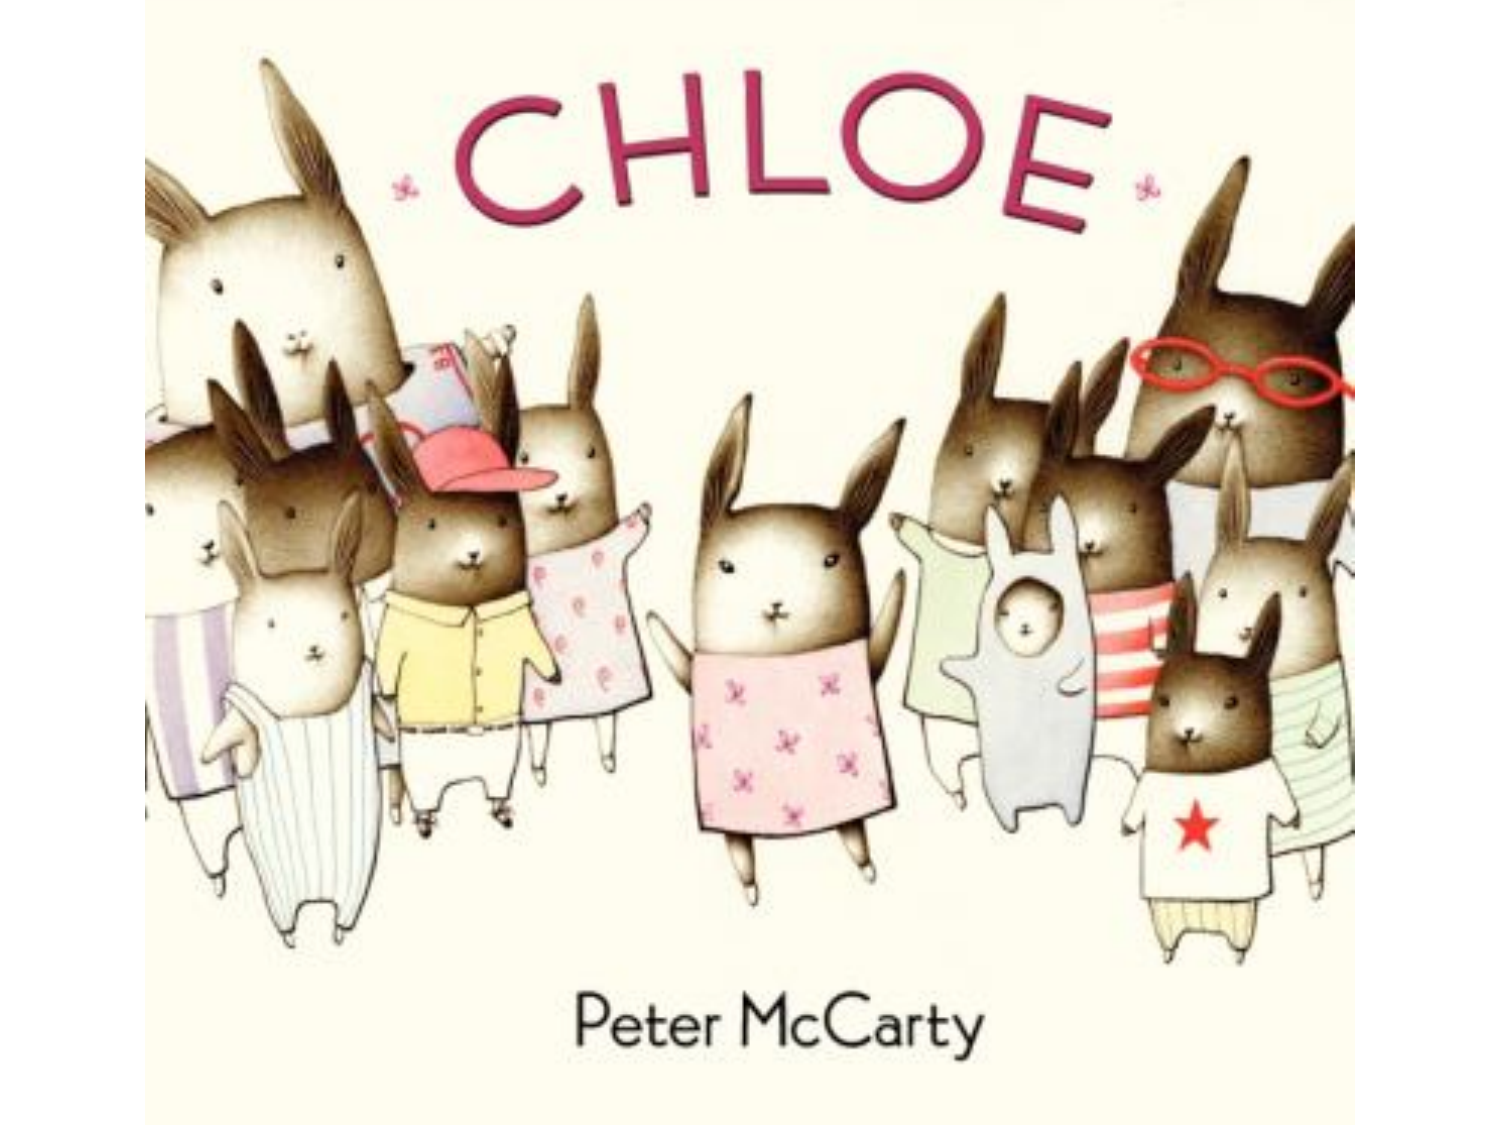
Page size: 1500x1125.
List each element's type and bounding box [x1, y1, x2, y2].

picture [144, 0, 1355, 1125]
